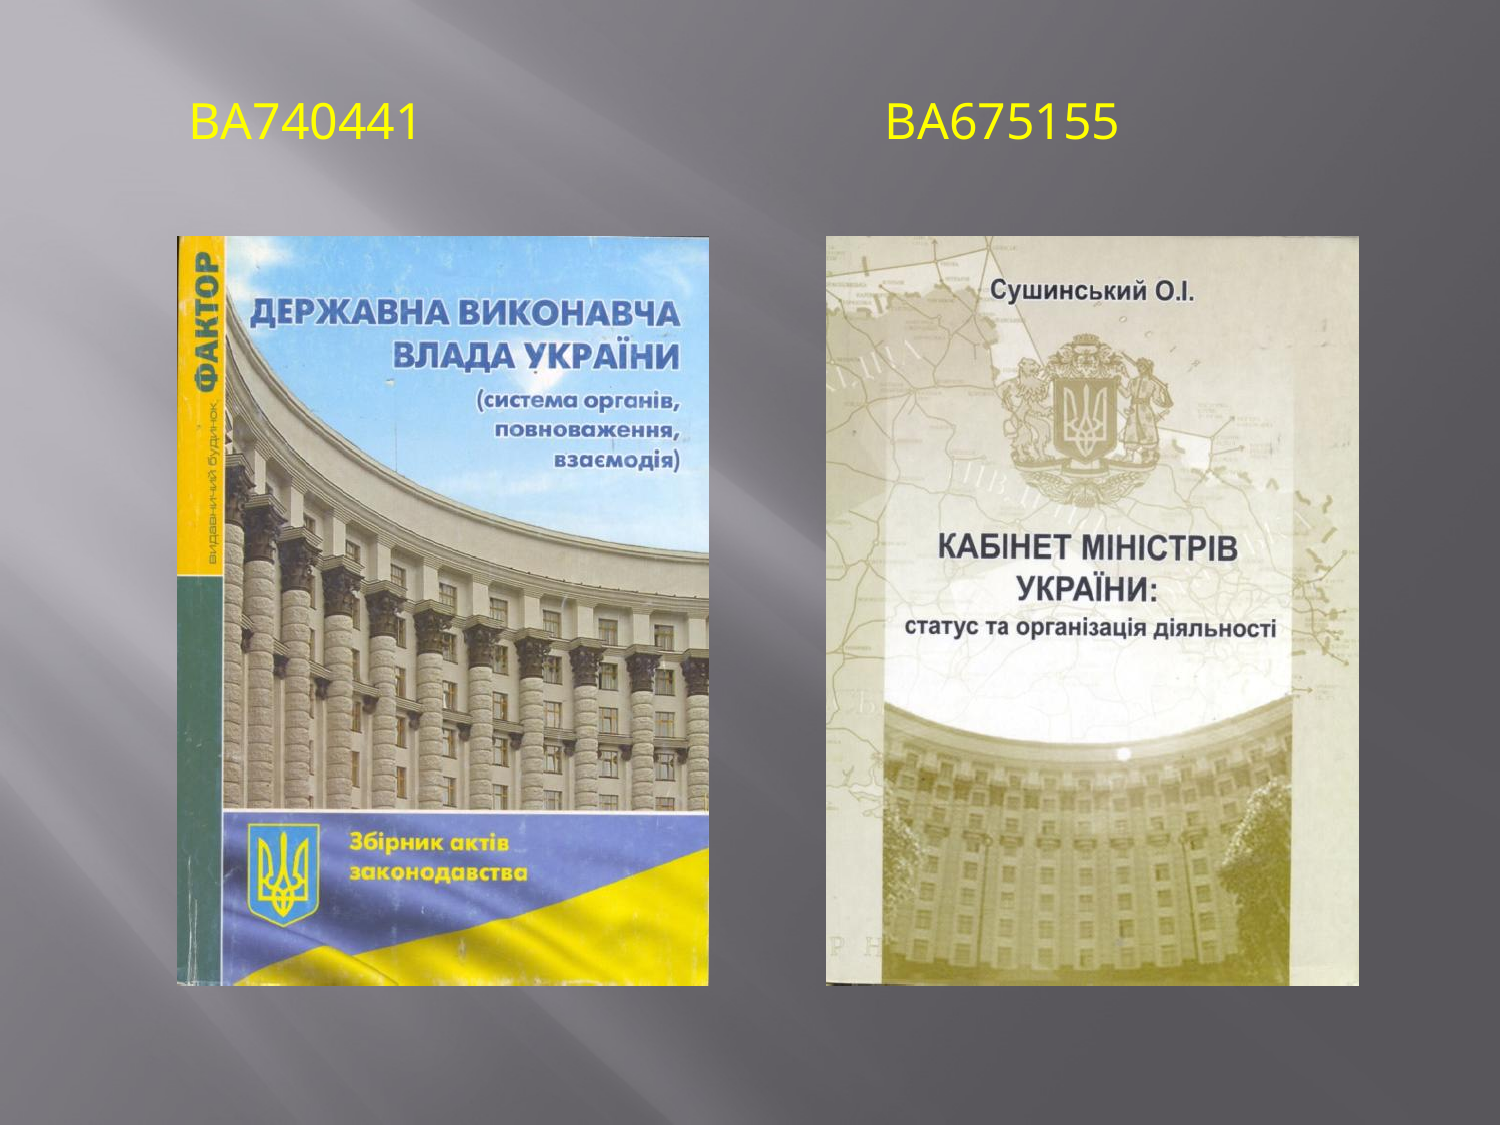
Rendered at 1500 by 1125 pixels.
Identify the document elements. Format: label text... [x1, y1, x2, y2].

list ВА675155 [869, 54, 1425, 185]
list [826, 235, 1359, 986]
picture [0, 0, 1500, 1125]
list ВА740441 [173, 54, 738, 185]
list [176, 235, 709, 986]
